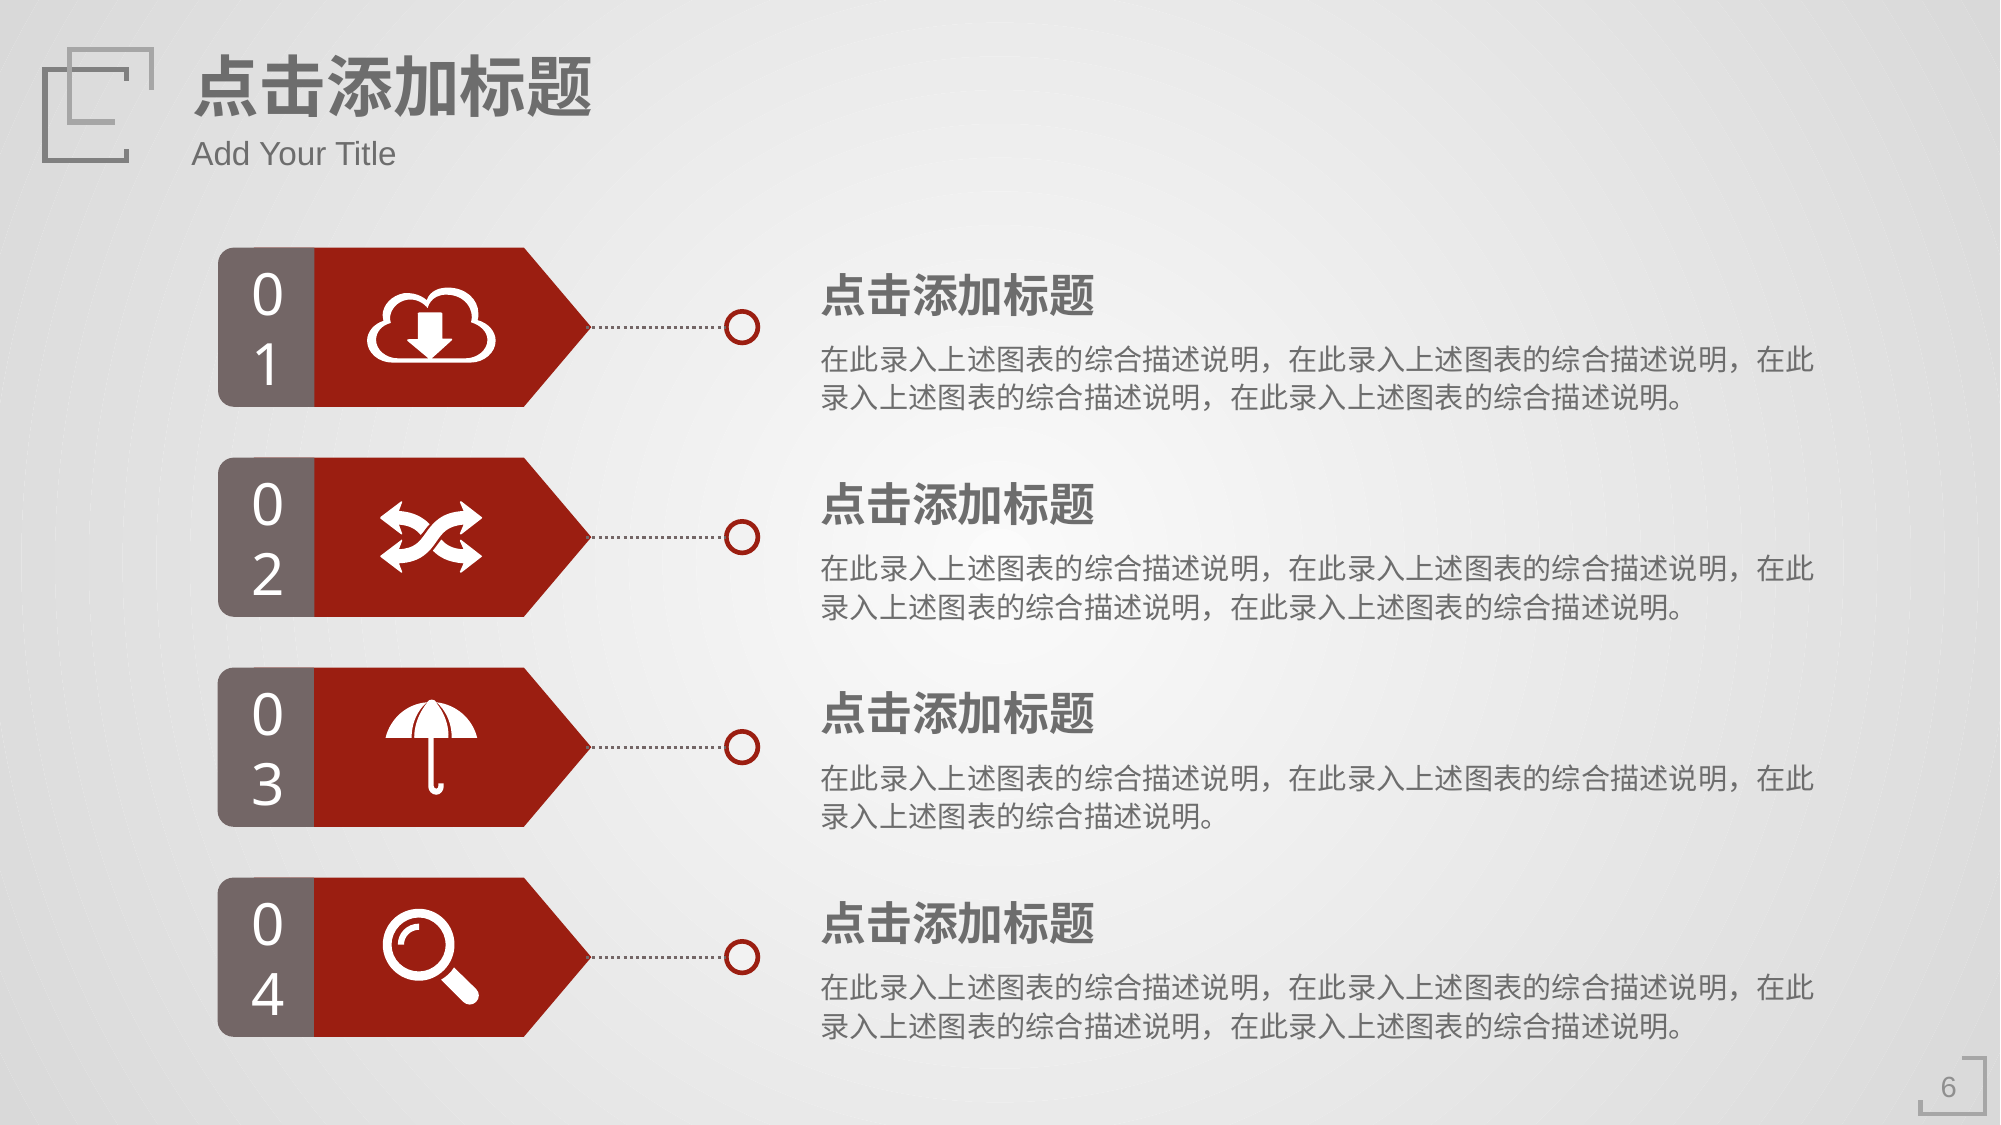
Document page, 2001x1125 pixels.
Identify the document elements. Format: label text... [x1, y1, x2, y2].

text_box [727, 310, 759, 344]
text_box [805, 677, 1832, 843]
text_box 点击添加标题 [177, 36, 609, 132]
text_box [805, 468, 1832, 633]
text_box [218, 457, 727, 617]
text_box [217, 667, 727, 827]
text_box [727, 520, 759, 554]
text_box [805, 258, 1832, 424]
text_box Add Your Title [176, 124, 555, 180]
text_box [727, 730, 759, 764]
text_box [218, 247, 727, 407]
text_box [217, 877, 727, 1037]
text_box [727, 940, 759, 974]
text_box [805, 886, 1832, 1052]
